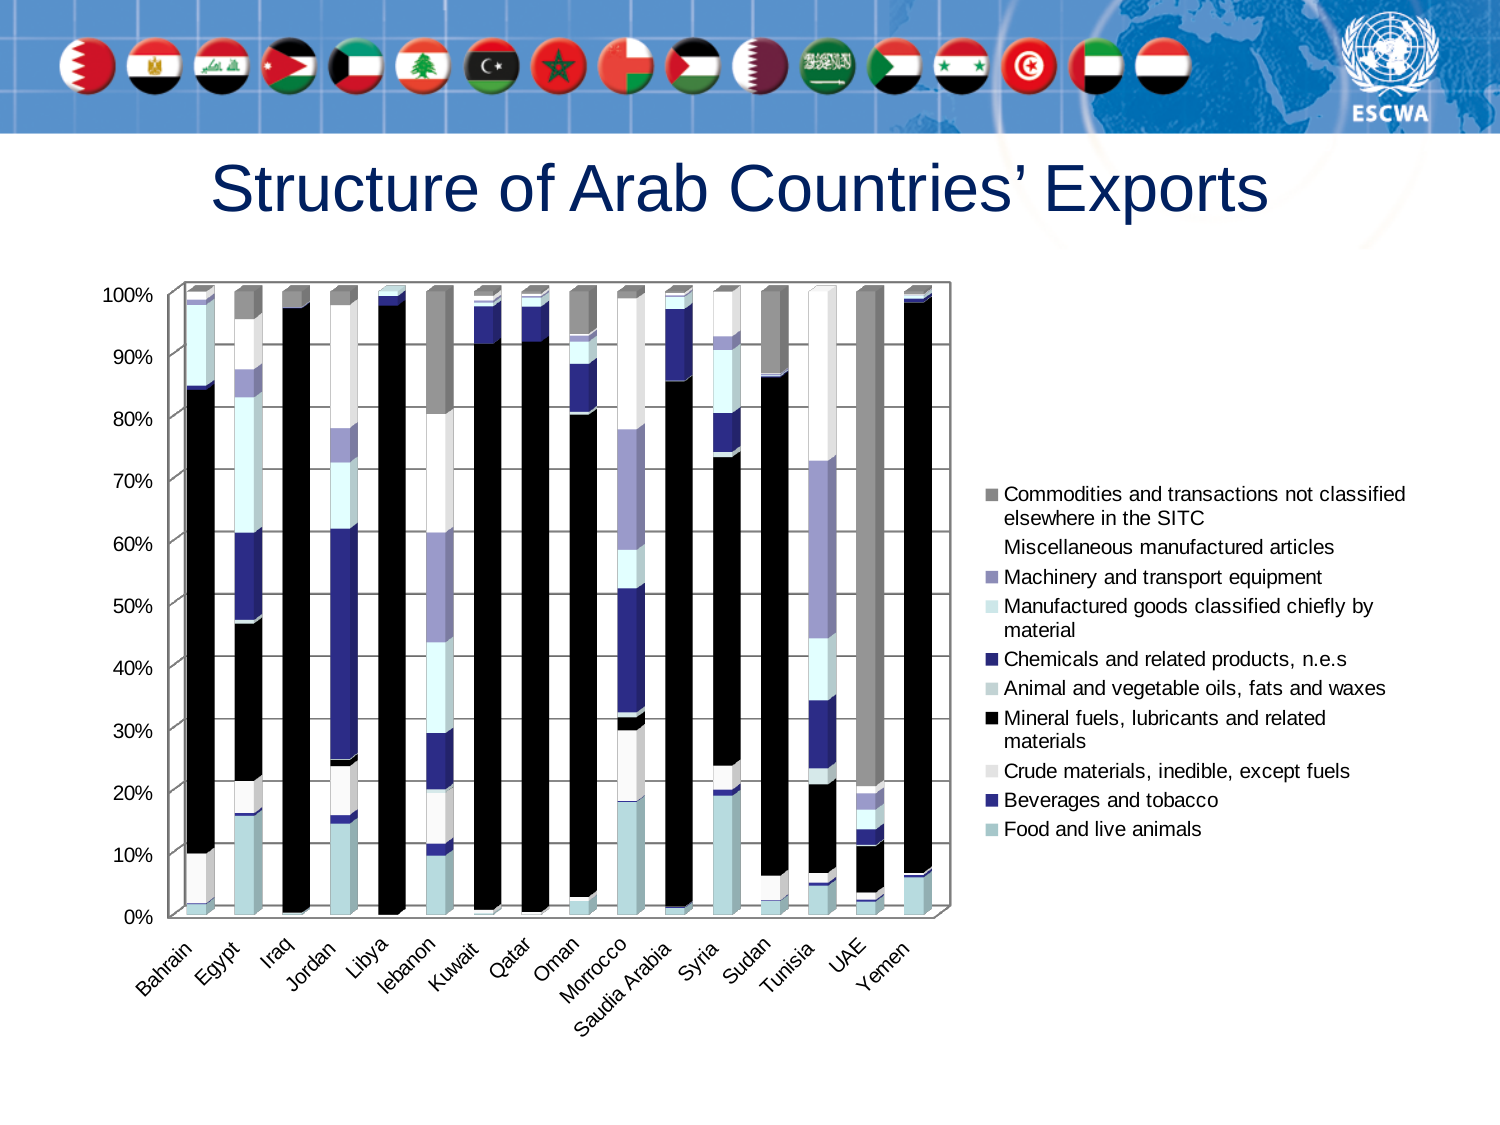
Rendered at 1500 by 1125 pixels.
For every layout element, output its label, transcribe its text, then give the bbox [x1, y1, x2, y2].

chart [74, 262, 1426, 1063]
title Structure of Arab Countries’ Exports [75, 137, 1425, 250]
picture [0, 0, 1500, 1125]
